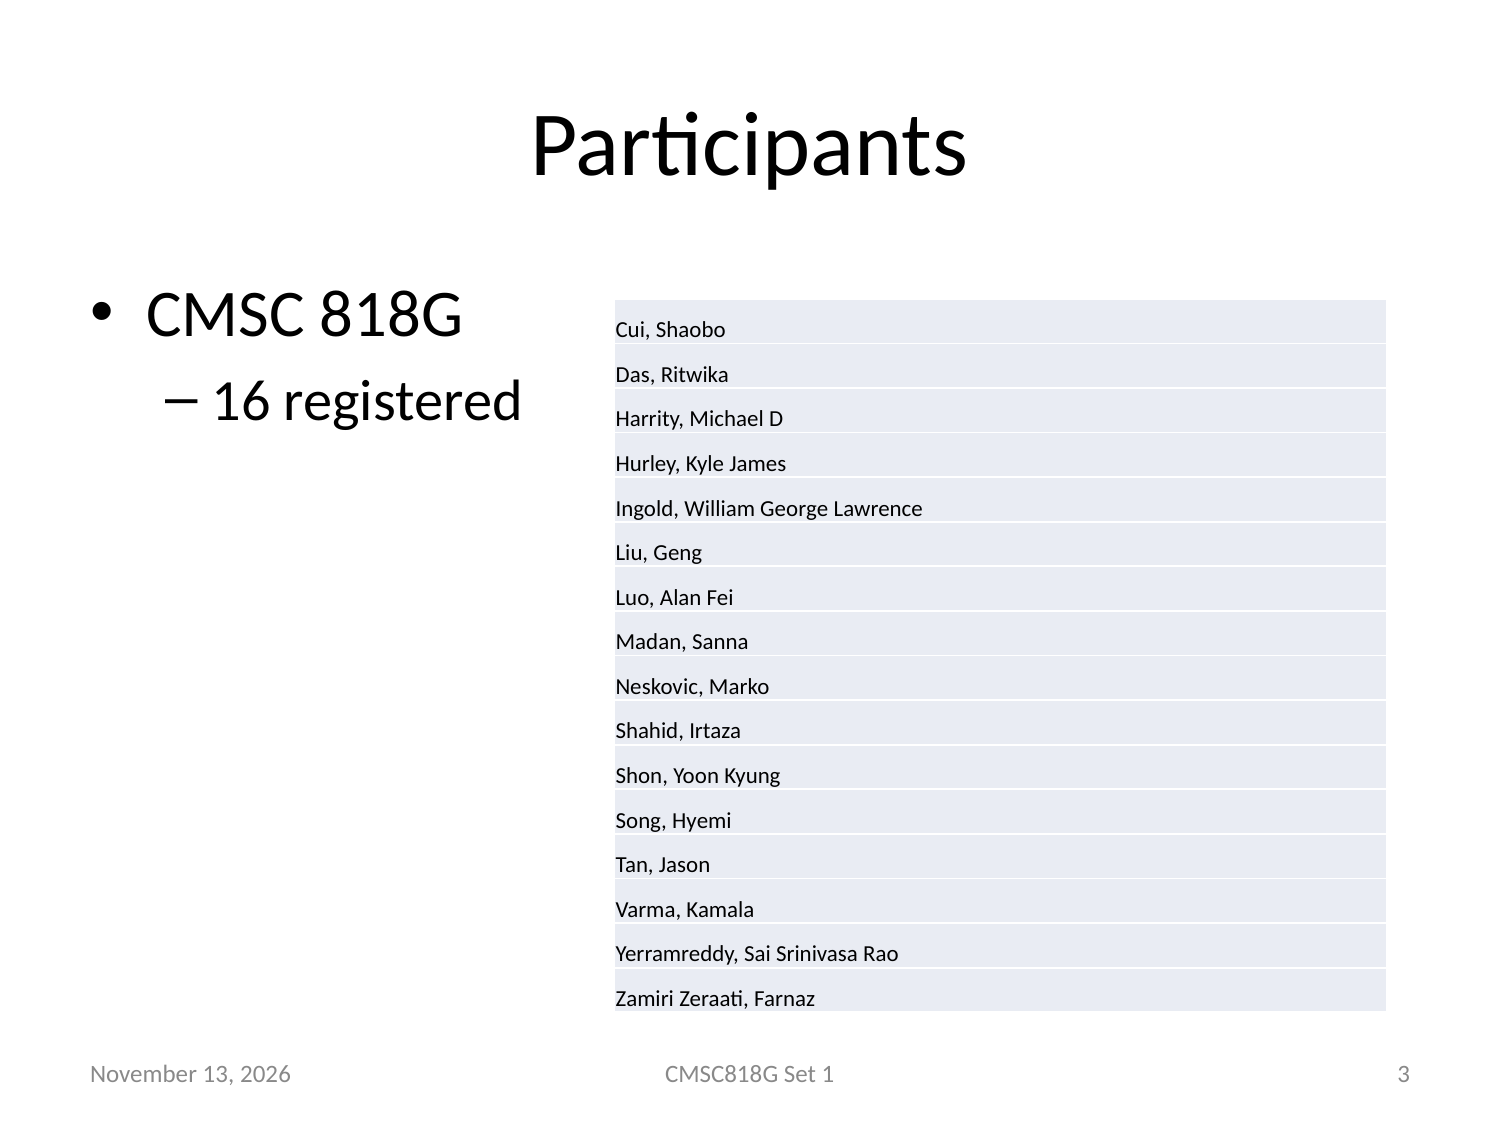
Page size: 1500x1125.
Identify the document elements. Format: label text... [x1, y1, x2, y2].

slide_number 3 [1074, 1042, 1425, 1103]
table_cell Yerramreddy, Sai Srinivasa Rao [615, 924, 1386, 967]
table_cell Ingold, William George Lawrence [615, 478, 1386, 521]
title Participants [75, 45, 1425, 233]
table_cell Harrity, Michael D [615, 389, 1386, 432]
table_cell Das, Ritwika [615, 344, 1386, 387]
list CMSC 818G 16 registered [75, 262, 1425, 1005]
table_cell Varma, Kamala [615, 879, 1386, 922]
table_header Cui, Shaobo [615, 300, 1386, 343]
table_cell Neskovic, Marko [615, 656, 1386, 699]
table_cell Luo, Alan Fei [615, 567, 1386, 610]
footer CMSC818G Set 1 [512, 1042, 988, 1103]
table_cell Shahid, Irtaza [615, 701, 1386, 744]
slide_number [75, 1042, 425, 1103]
table_cell Madan, Sanna [615, 612, 1386, 655]
table_cell Hurley, Kyle James [615, 433, 1386, 476]
table_cell Zamiri Zeraati, Farnaz [615, 969, 1386, 1011]
table_cell Liu, Geng [615, 523, 1386, 565]
table_cell Shon, Yoon Kyung [615, 746, 1386, 788]
table_cell Song, Hyemi [615, 790, 1386, 833]
table_cell Tan, Jason [615, 835, 1386, 878]
